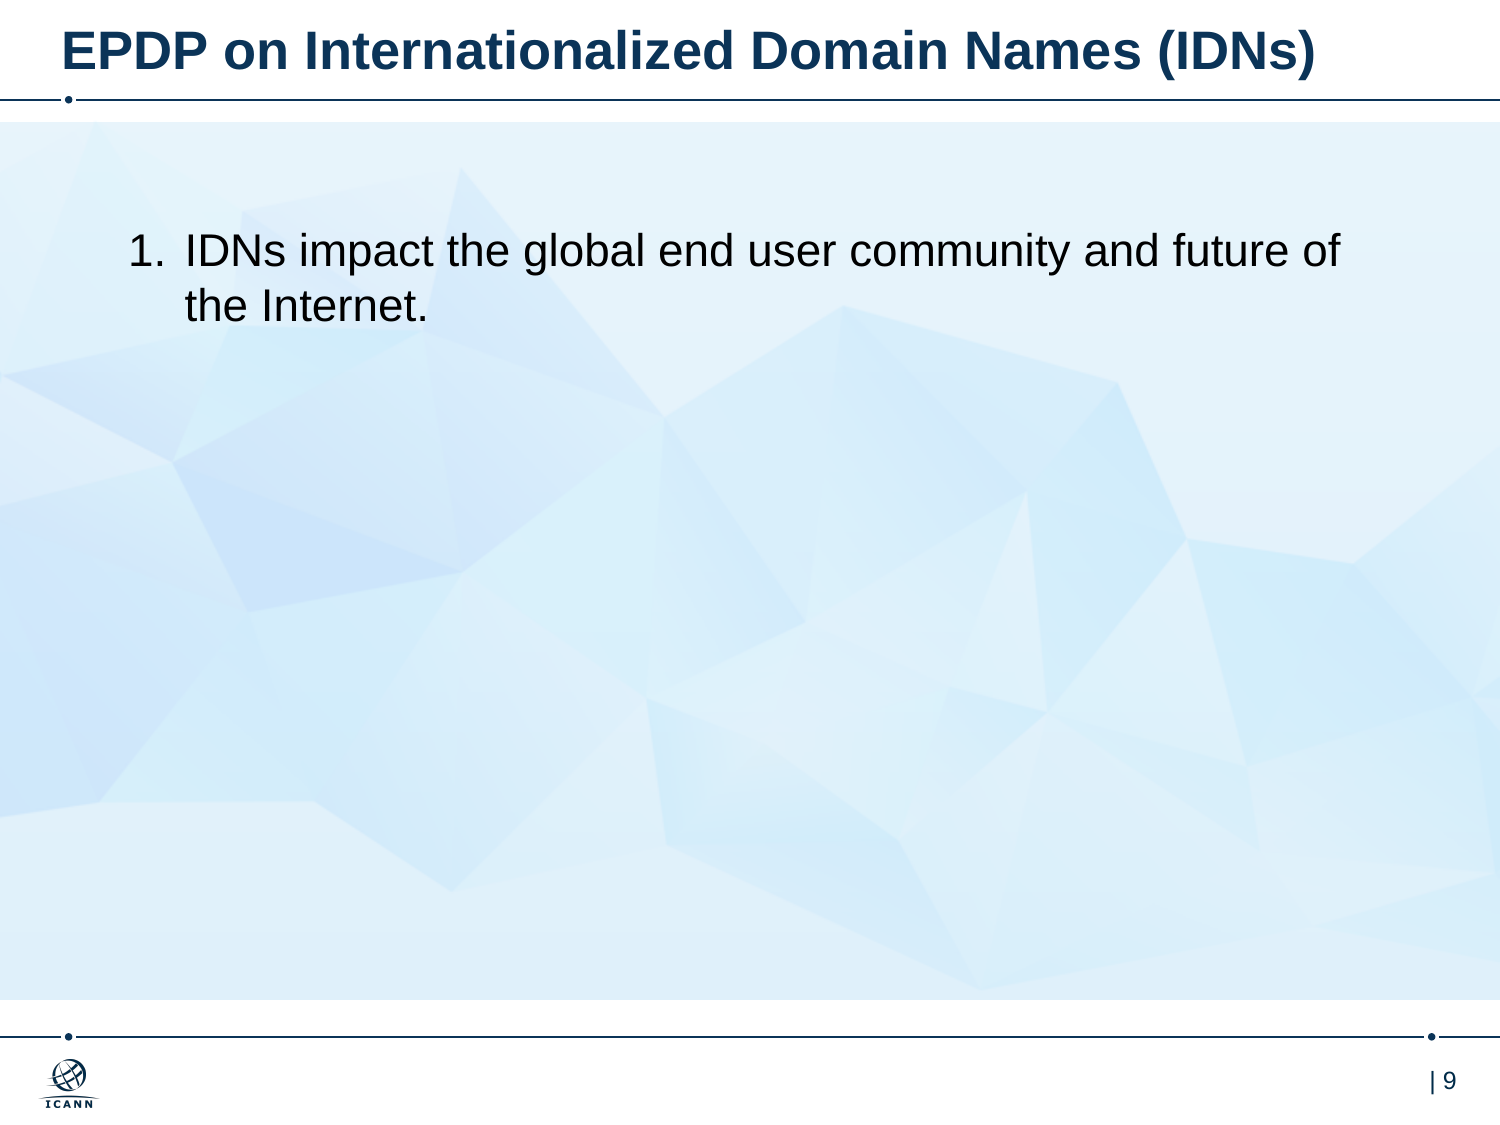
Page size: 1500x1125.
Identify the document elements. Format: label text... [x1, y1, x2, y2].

picture [0, 1000, 1500, 1125]
title EPDP on Internationalized Domain Names (IDNs) [61, 7, 1376, 82]
picture [0, 0, 1500, 122]
text_box IDNs impact the global end user community and future of the Internet. [113, 212, 1399, 338]
